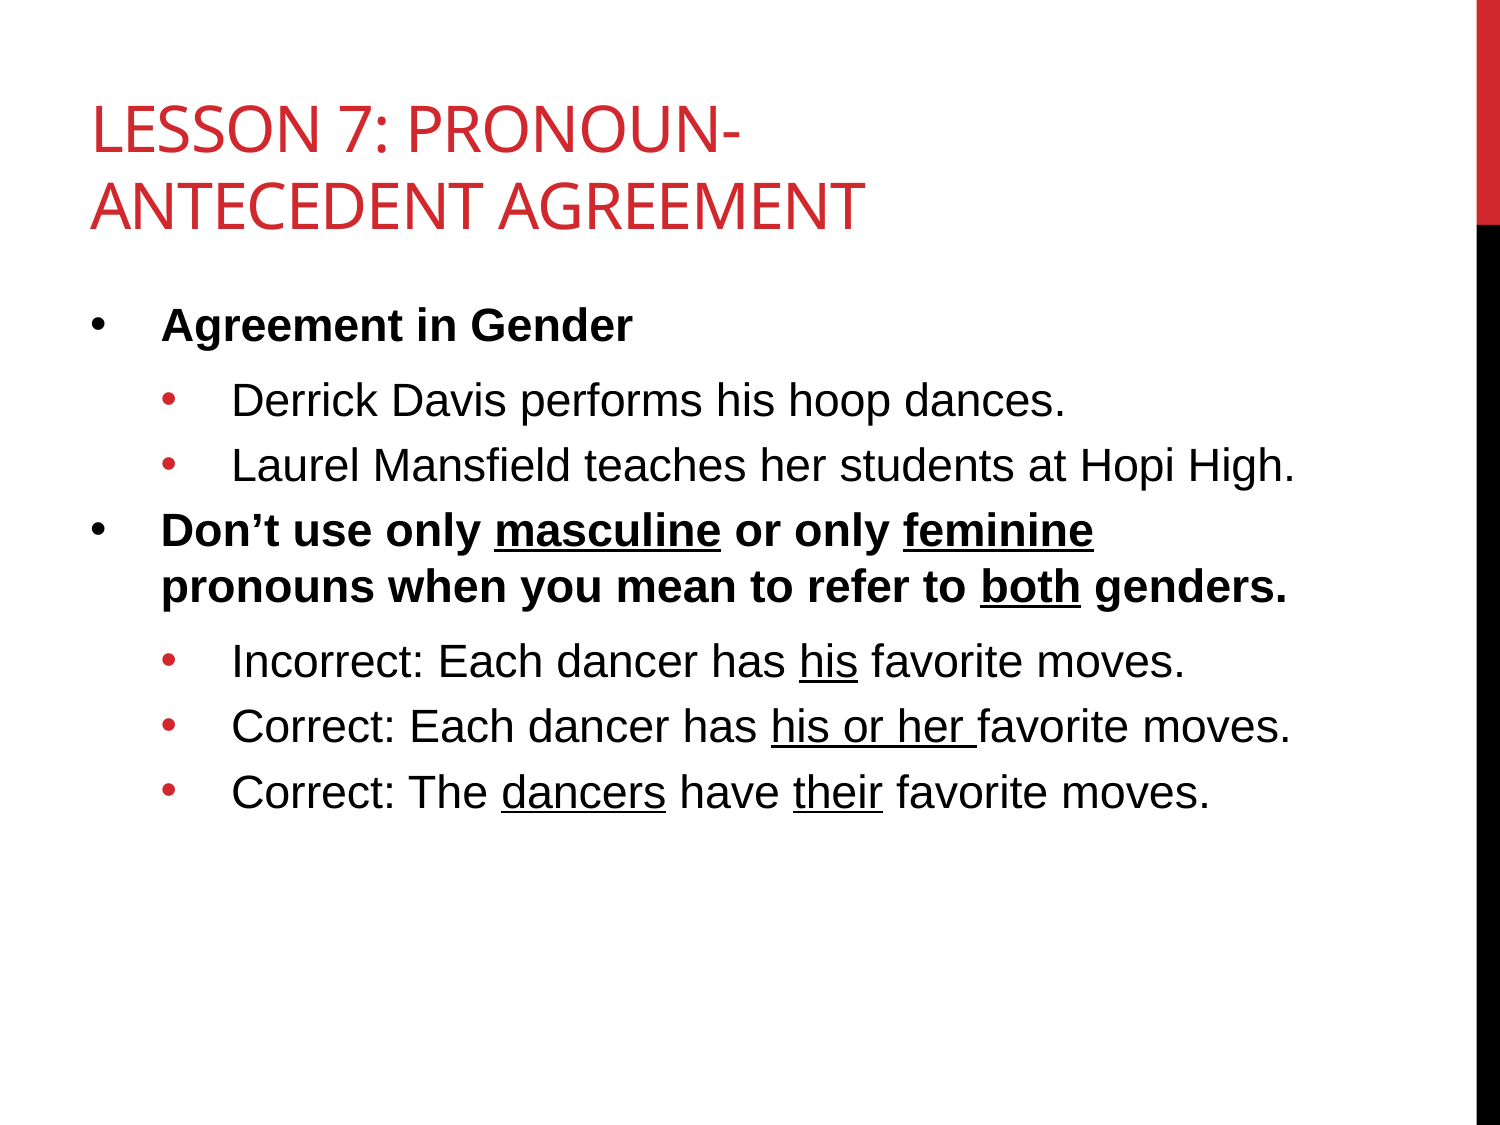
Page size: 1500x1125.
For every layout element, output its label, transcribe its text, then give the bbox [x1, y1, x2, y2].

title Lesson 7: Pronoun-Antecedent Agreement [75, 25, 1025, 250]
list Agreement in Gender Derrick Davis performs his hoop dances. Laurel Mansfield teaches her students at Hopi High. Don’t use only masculine or only feminine pronouns when you mean to refer to both genders. Incorrect: Each dancer has his favorite moves. Correct: Each dancer has his or her favorite moves. Correct: The dancers have their favorite moves. [75, 287, 1325, 1005]
